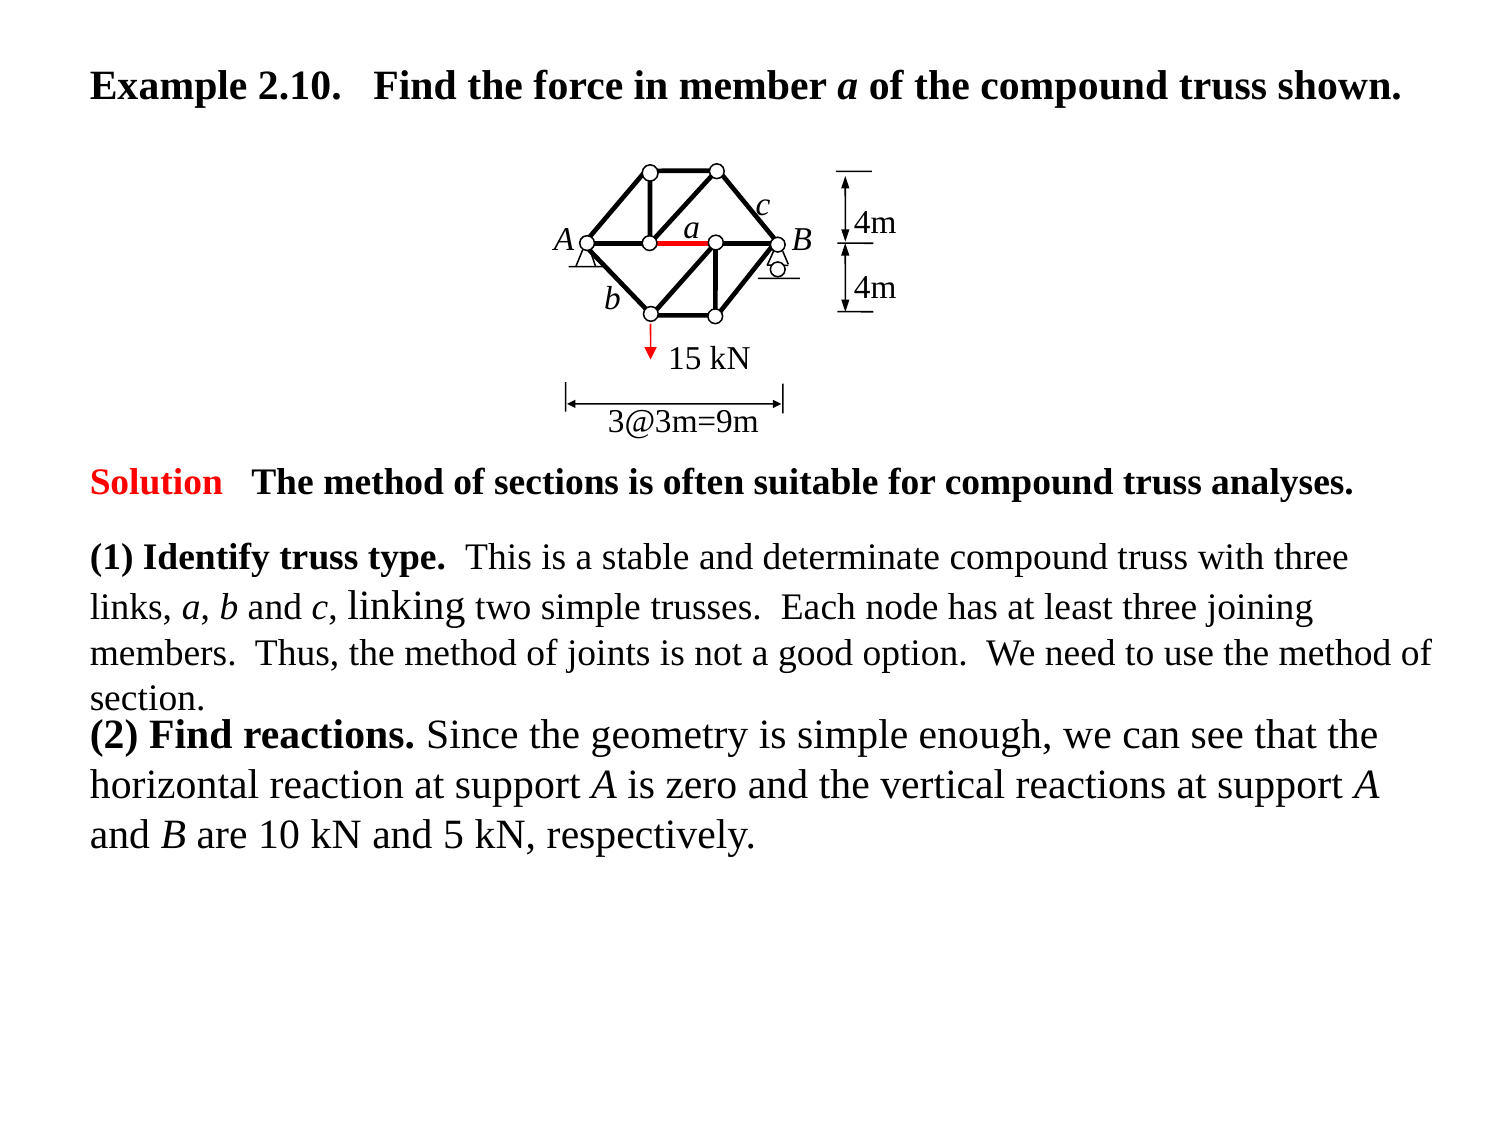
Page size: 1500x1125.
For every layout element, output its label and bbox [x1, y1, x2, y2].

text_box [74, 50, 1425, 115]
text_box [567, 383, 848, 437]
text_box [539, 163, 836, 324]
text_box [74, 449, 1450, 915]
text_box [838, 175, 985, 242]
text_box [644, 323, 823, 376]
text_box [837, 243, 970, 312]
